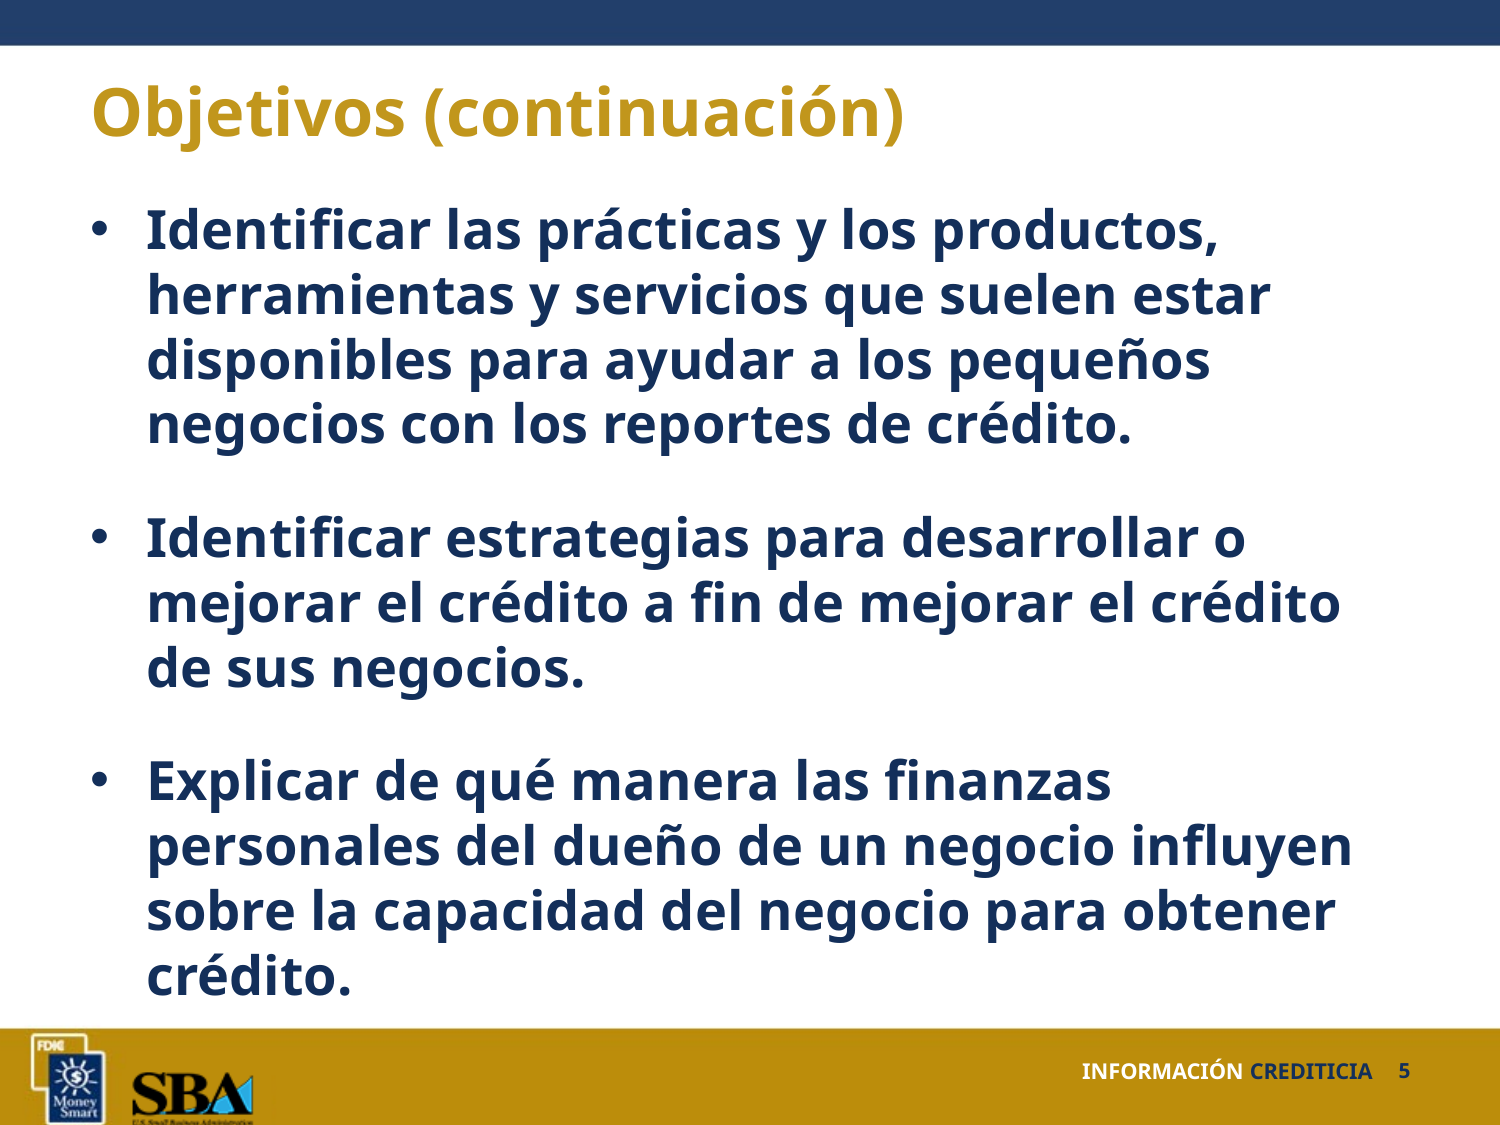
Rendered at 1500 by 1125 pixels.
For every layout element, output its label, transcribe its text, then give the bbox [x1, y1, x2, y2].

title Objetivos (continuación) [74, 62, 1426, 163]
picture [0, 0, 1500, 1125]
list Identificar las prácticas y los productos, herramientas y servicios que suelen estar disponibles para ayudar a los pequeños negocios con los reportes de crédito. Identificar estrategias para desarrollar o mejorar el crédito a fin de mejorar el crédito de sus negocios. Explicar de qué manera las finanzas personales del dueño de un negocio influyen sobre la capacidad del negocio para obtener crédito. [74, 187, 1426, 888]
